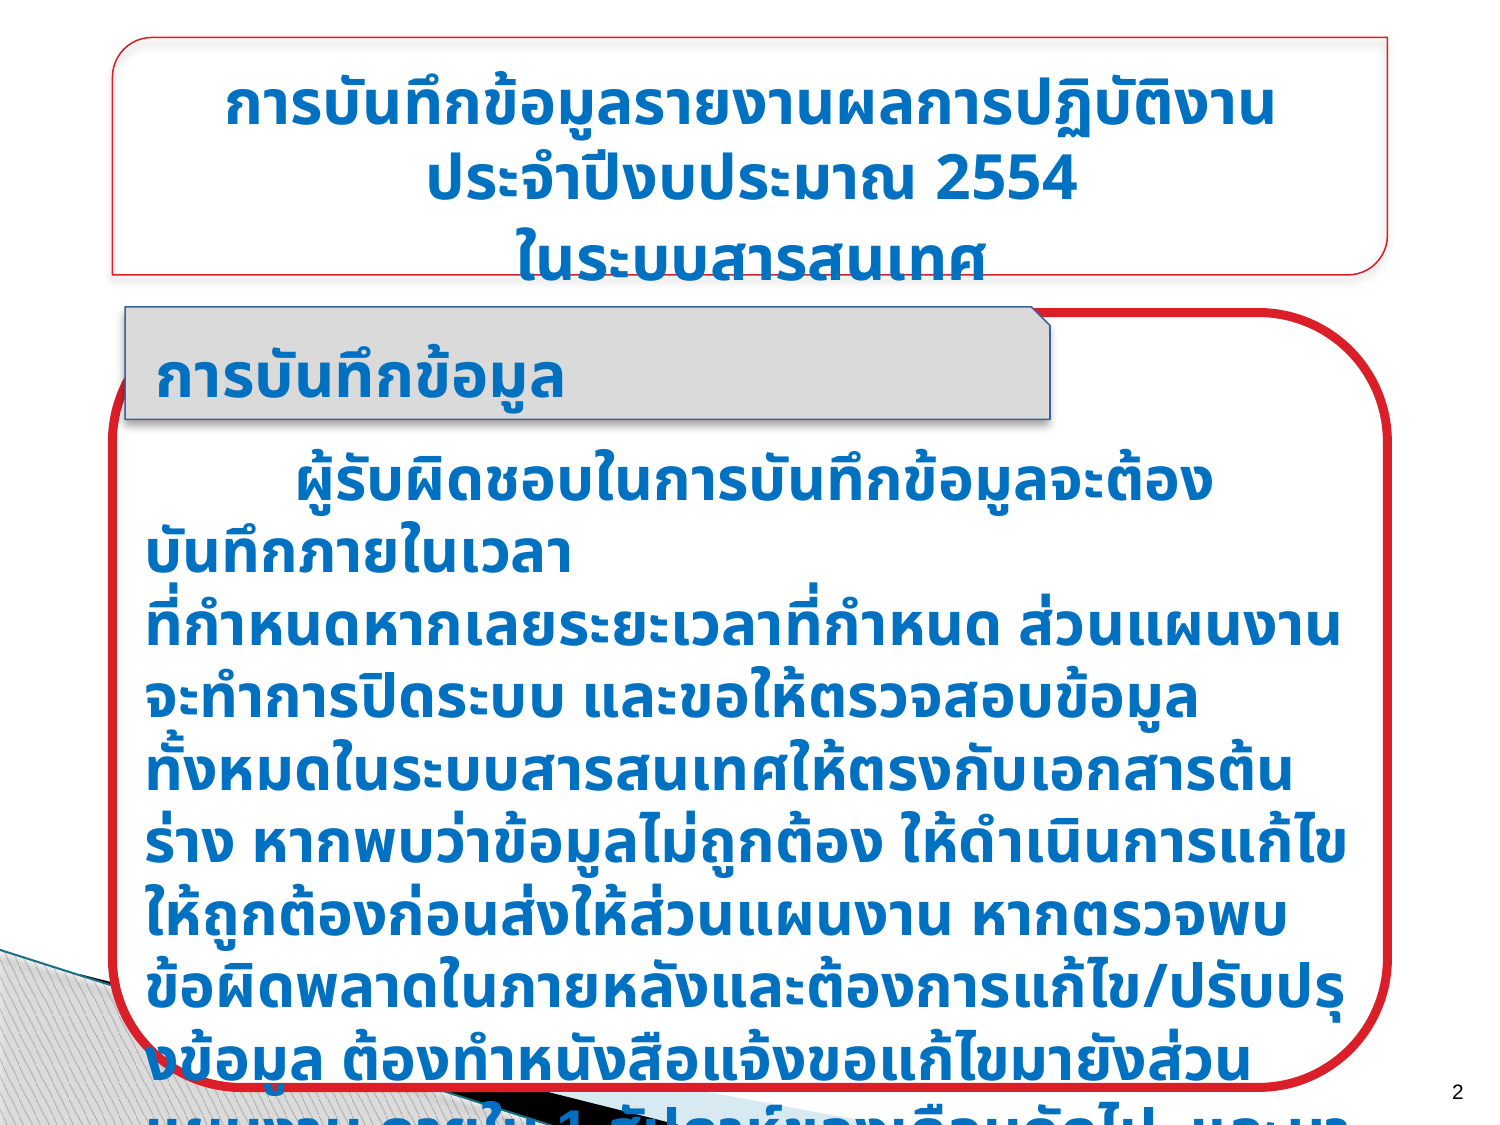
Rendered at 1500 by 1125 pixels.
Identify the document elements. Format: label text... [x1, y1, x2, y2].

text_box [107, 308, 1392, 1024]
text_box ผู้รับผิดชอบในการบันทึกข้อมูลจะต้องบันทึกภายในเวลา ที่กำหนดหากเลยระยะเวลาที่กำหนด ส่วนแผนงานจะทำการปิดระบบ และขอให้ตรวจสอบข้อมูลทั้งหมดในระบบสารสนเทศให้ตรงกับเอกสารต้นร่าง หากพบว่าข้อมูลไม่ถูกต้อง ให้ดำเนินการแก้ไขให้ถูกต้องก่อนส่งให้ส่วนแผนงาน หากตรวจพบข้อผิดพลาดในภายหลังและต้องการแก้ไข/ปรับปรุงข้อมูล ต้องทำหนังสือแจ้งขอแก้ไขมายังส่วนแผนงาน ภายใน 1 สัปดาห์ของเดือนถัดไป และมาทำการบันทึกในระบบสารสนเทศที่ส่วนแผนงาน [125, 437, 1375, 1075]
text_box การบันทึกข้อมูล [137, 335, 588, 423]
text_box การบันทึกข้อมูลรายงานผลการปฏิบัติงาน ประจำปีงบประมาณ 2554 ในระบบสารสนเทศ [137, 62, 1363, 303]
slide_number 2 [1418, 1051, 1479, 1112]
text_box [124, 306, 1051, 421]
text_box [111, 36, 1389, 276]
text_box [176, 1075, 1324, 1093]
